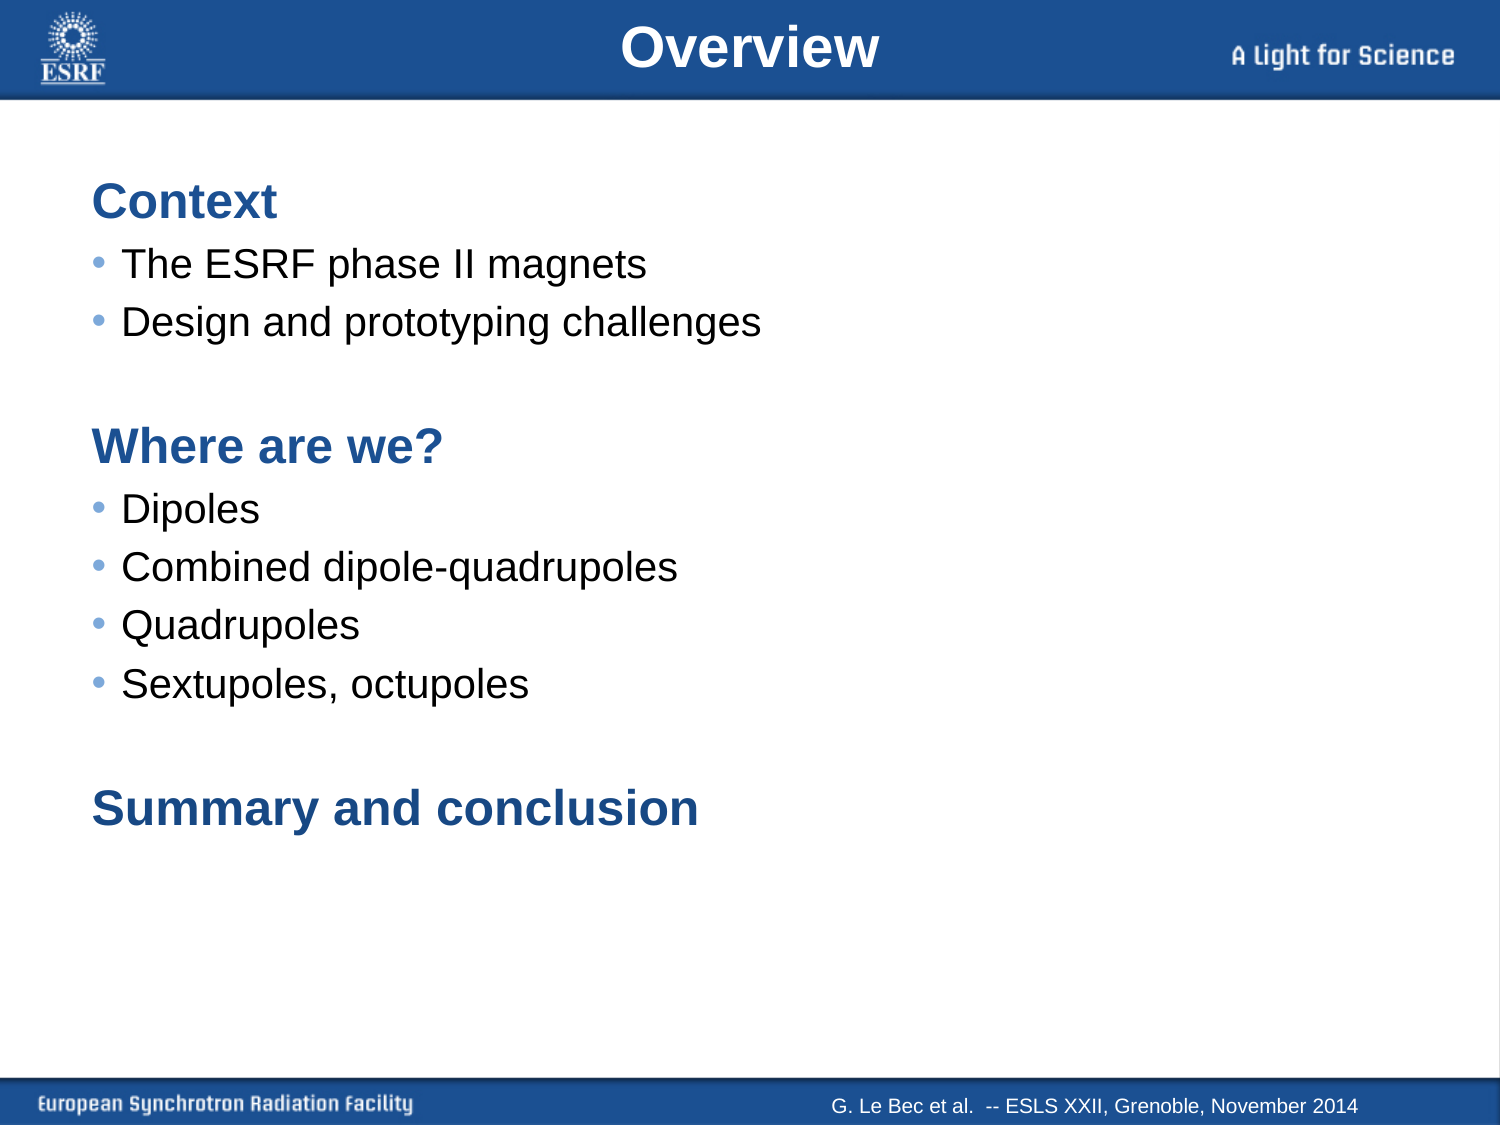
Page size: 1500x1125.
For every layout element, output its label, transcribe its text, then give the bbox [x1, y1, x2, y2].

text_box Context The ESRF phase II magnets Design and prototyping challenges Where are we? Dipoles Combined dipole-quadrupoles Quadrupoles Sextupoles, octupoles Summary and conclusion [76, 160, 1500, 1012]
footer G. Le Bec et al. -- ESLS XXII, Grenoble, November 2014 [525, 1084, 1374, 1123]
picture [0, 0, 1500, 1125]
title Overview [74, 0, 1426, 114]
